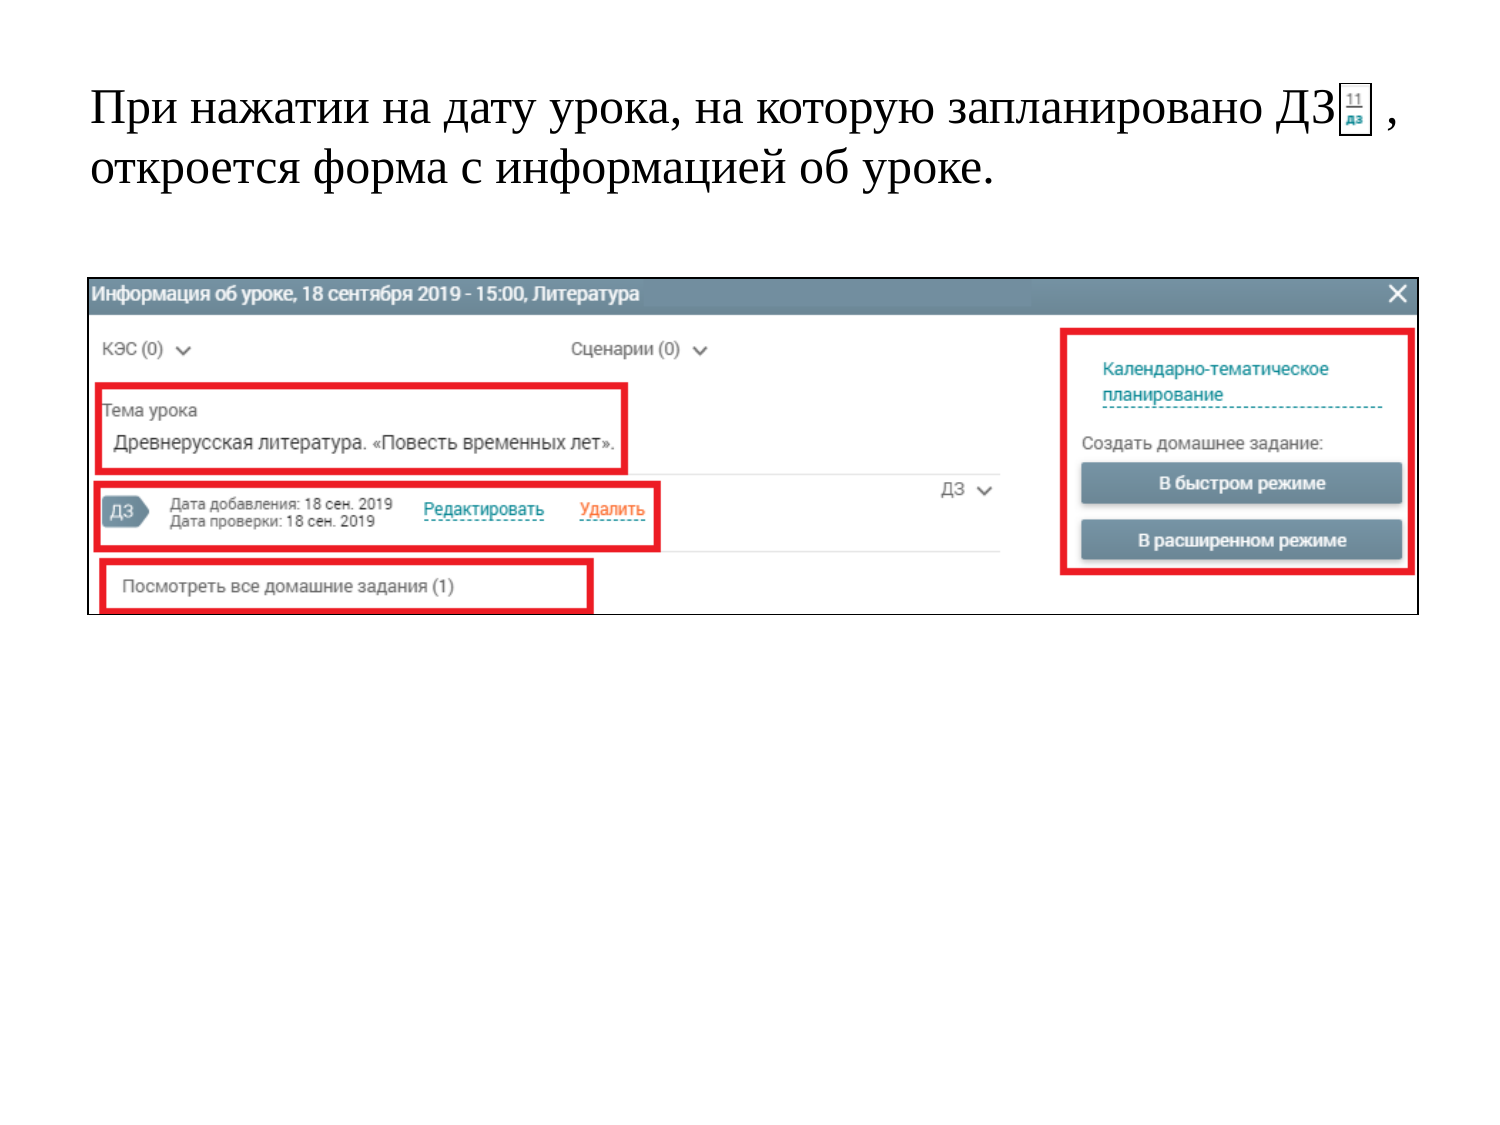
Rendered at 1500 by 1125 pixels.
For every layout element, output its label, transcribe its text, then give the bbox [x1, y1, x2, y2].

picture [1340, 84, 1371, 135]
list При нажатии на дату урока, на которую запланировано ДЗ , откроется форма с информацией об уроке. [75, 66, 1425, 1005]
picture [88, 278, 1418, 614]
